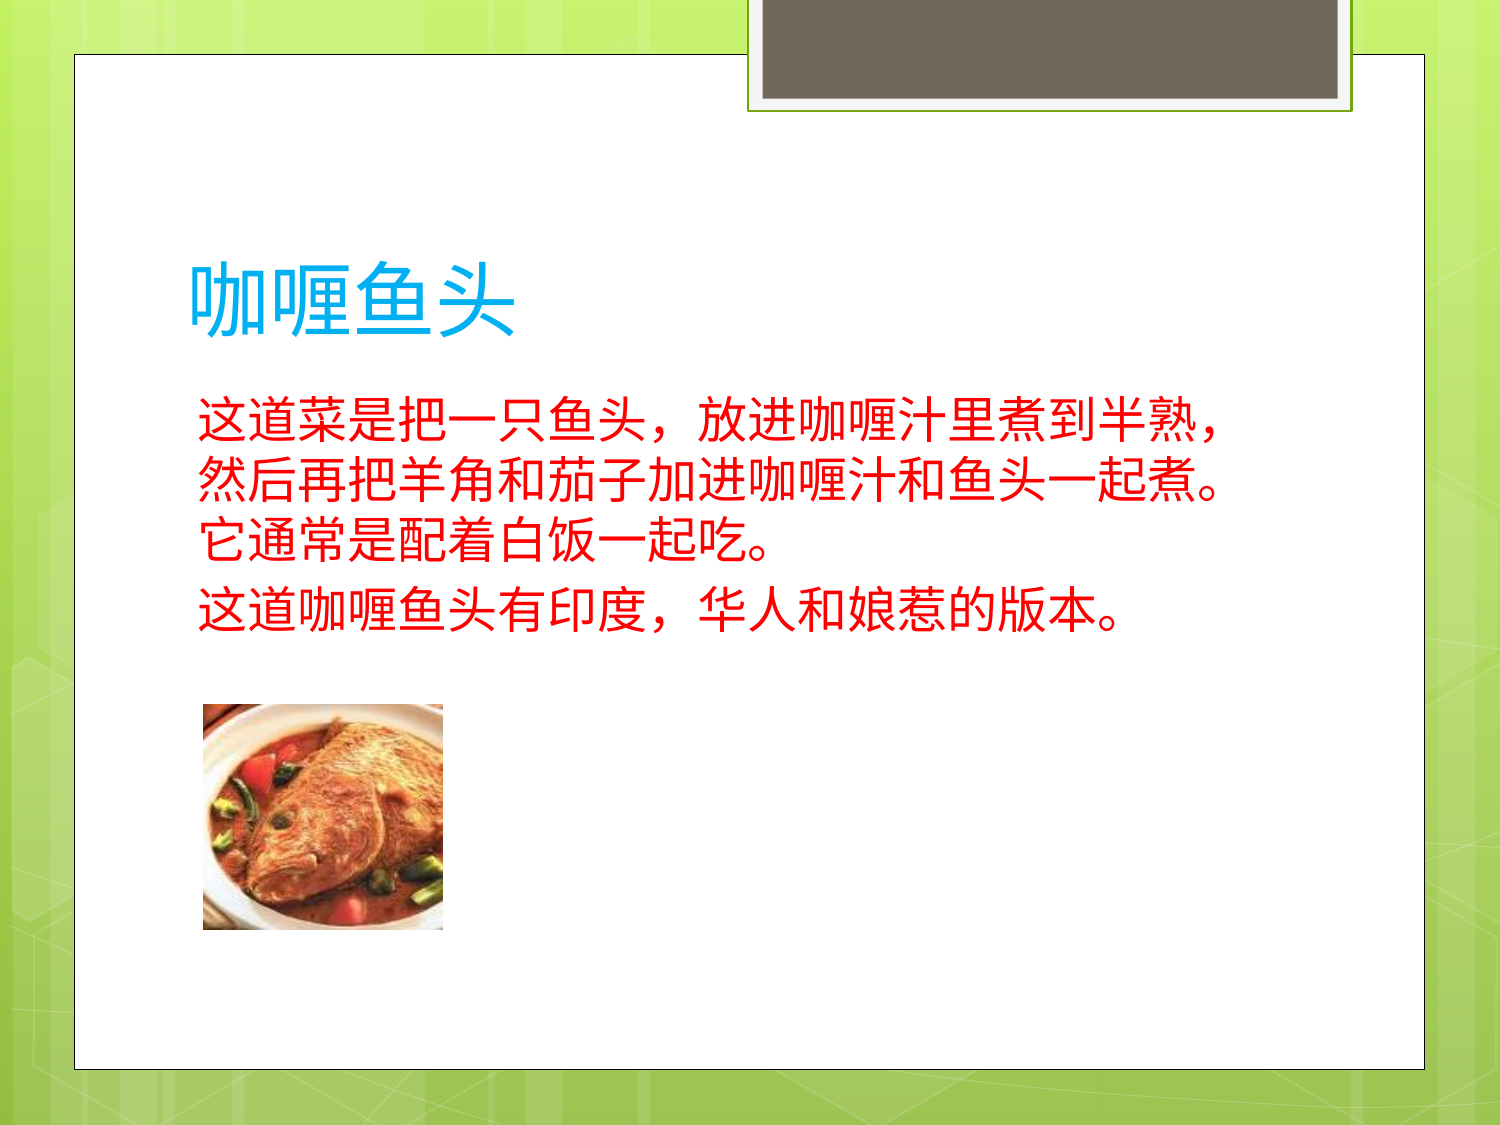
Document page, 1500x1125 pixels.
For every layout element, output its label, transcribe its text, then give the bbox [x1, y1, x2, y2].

list 这道菜是把一只鱼头，放进咖喱汁里煮到半熟，然后再把羊角和茄子加进咖喱汁和鱼头一起煮。它通常是配着白饭一起吃。 这道咖喱鱼头有印度，华人和娘惹的版本。 [171, 381, 1283, 957]
picture [203, 703, 444, 930]
title 咖喱鱼头 [171, 168, 1324, 357]
